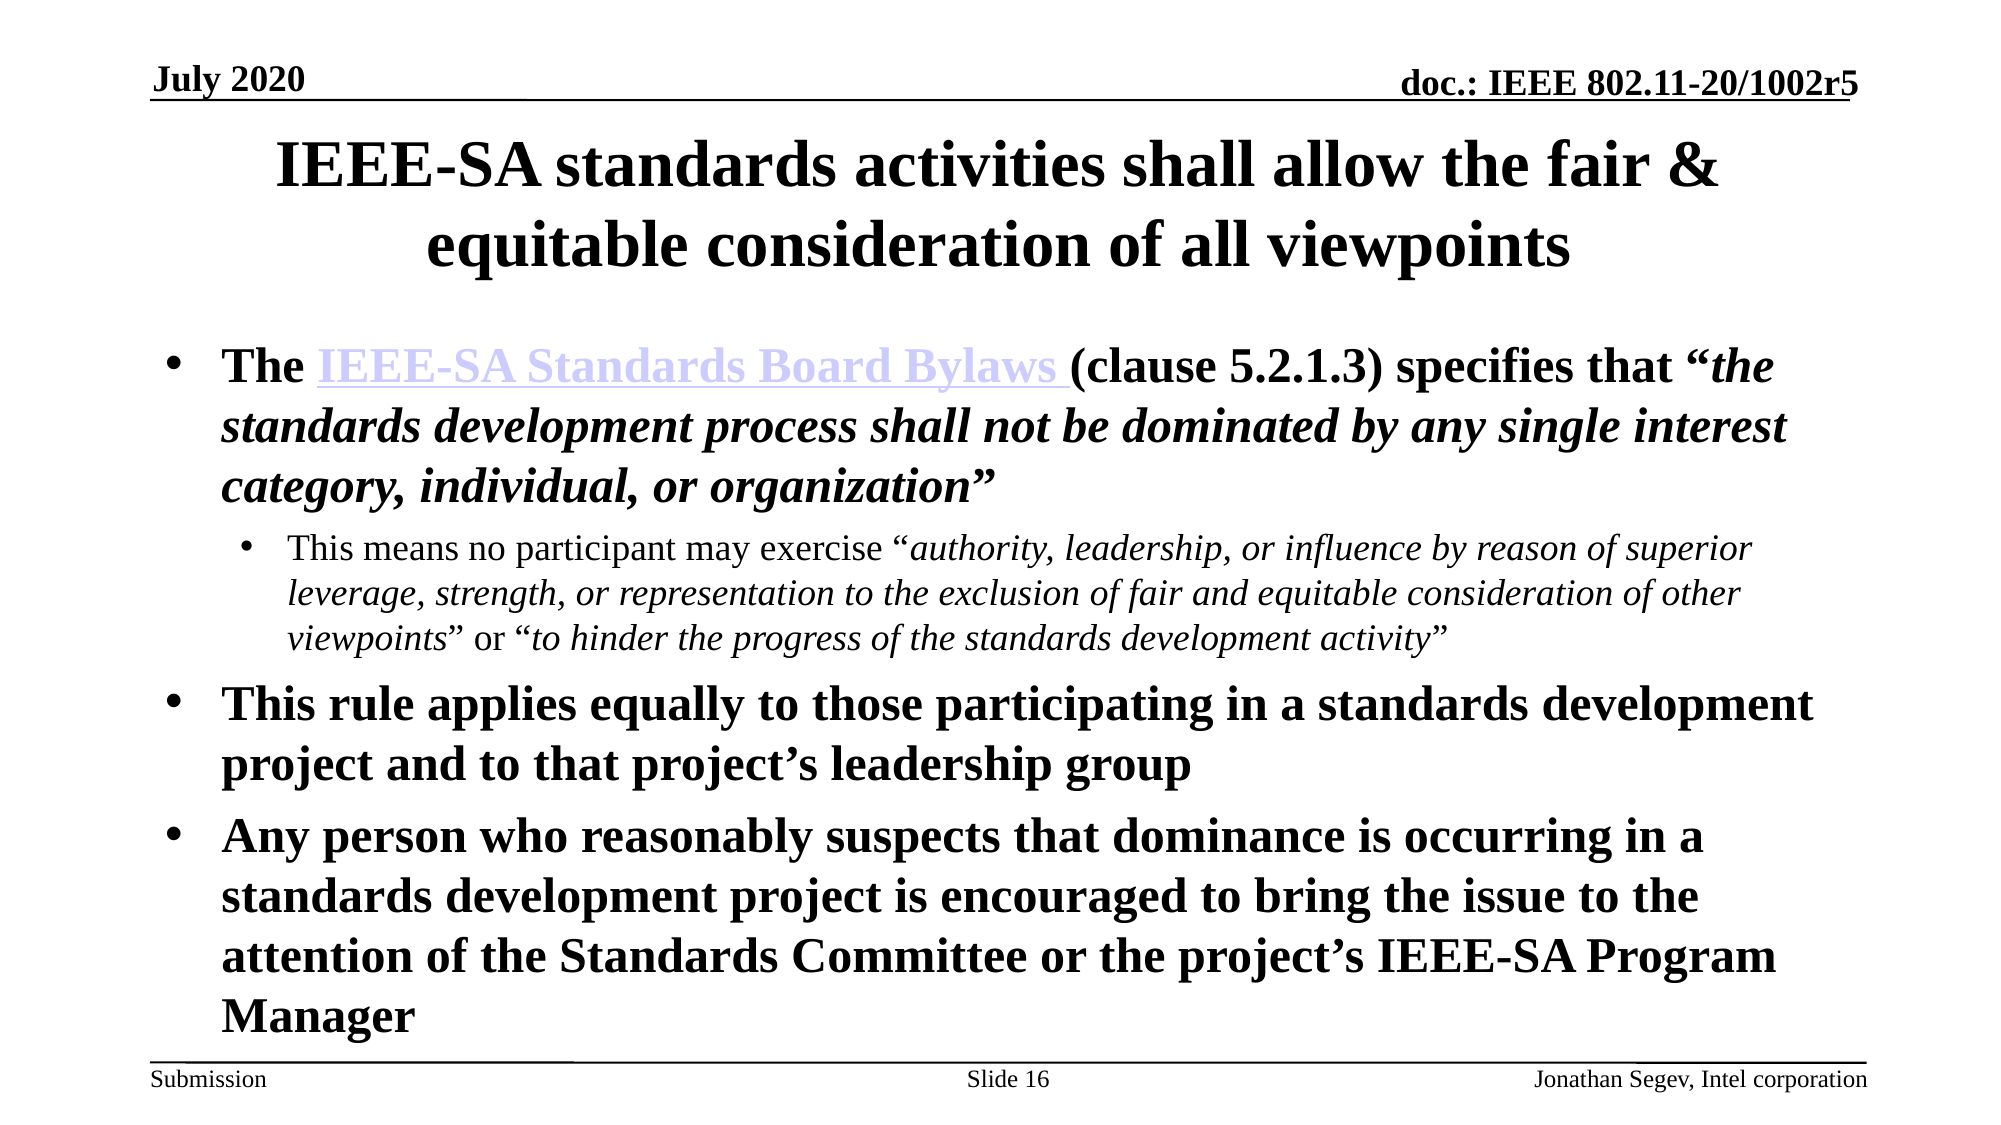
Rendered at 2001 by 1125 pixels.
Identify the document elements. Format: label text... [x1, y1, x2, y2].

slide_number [152, 54, 563, 100]
title IEEE-SA standards activities shall allow the fair & equitable consideration of all viewpoints [149, 112, 1850, 288]
list The IEEE-SA Standards Board Bylaws (clause 5.2.1.3) specifies that “the standards development process shall not be dominated by any single interest category, individual, or organization” This means no participant may exercise “authority, leadership, or influence by reason of superior leverage, strength, or representation to the exclusion of fair and equitable consideration of other viewpoints” or “to hinder the progress of the standards development activity” This rule applies equally to those participating in a standards development project and to that project’s leadership group Any person who reasonably suspects that dominance is occurring in a standards development project is encouraged to bring the issue to the attention of the Standards Committee or the project’s IEEE-SA Program Manager [149, 324, 1850, 1000]
footer Jonathan Segev, Intel corporation [1171, 1061, 1869, 1093]
slide_number Slide 16 [950, 1061, 1067, 1123]
